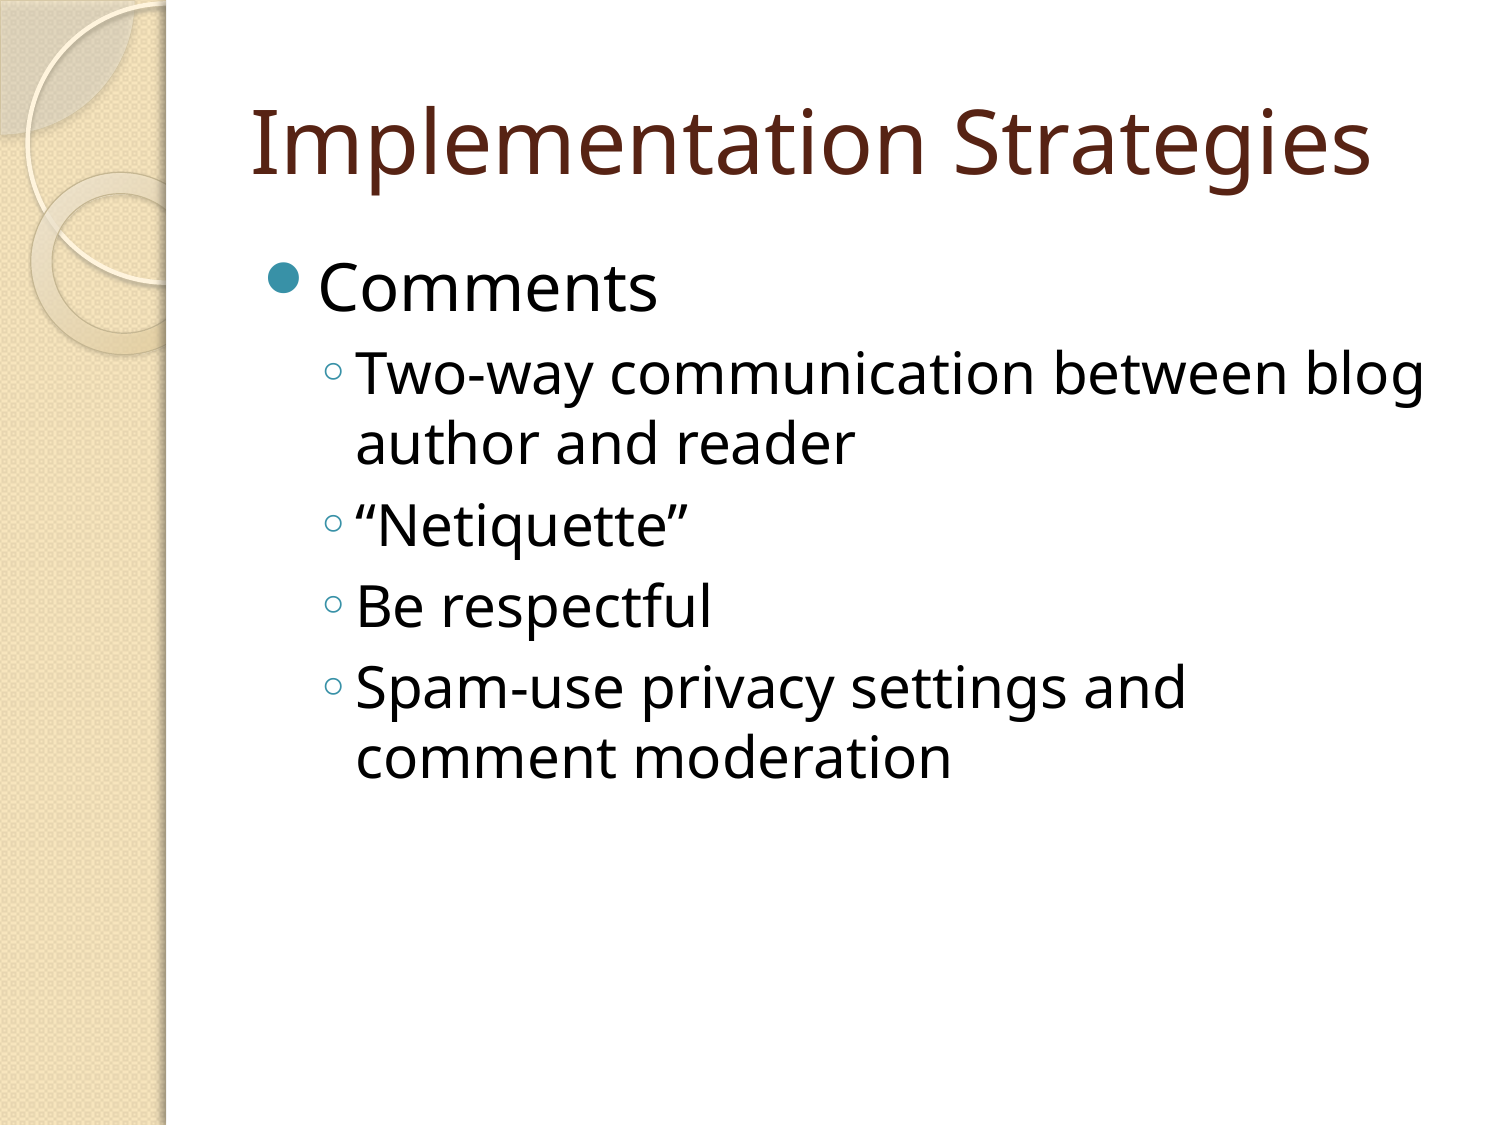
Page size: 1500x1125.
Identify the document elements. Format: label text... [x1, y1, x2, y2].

list Comments Two-way communication between blog author and reader “Netiquette” Be respectful Spam-use privacy settings and comment moderation [235, 237, 1466, 1025]
title Implementation Strategies [235, 45, 1466, 233]
